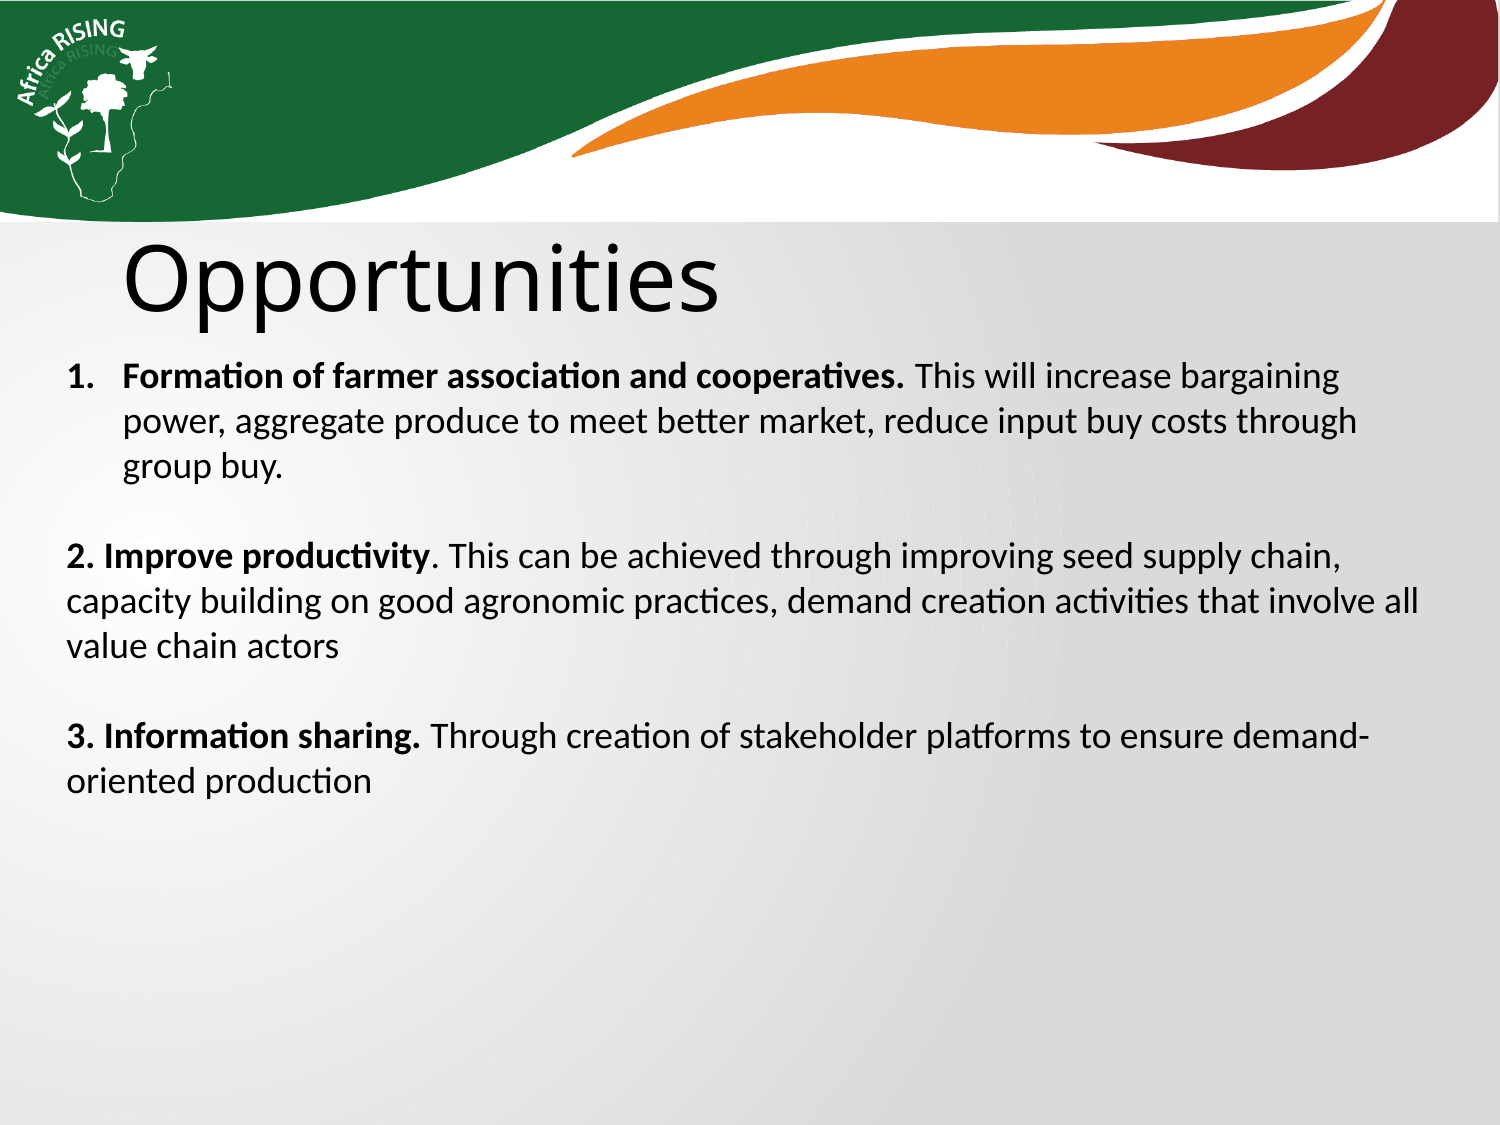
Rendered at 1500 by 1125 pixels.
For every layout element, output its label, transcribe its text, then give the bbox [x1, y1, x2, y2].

text_box Formation of farmer association and cooperatives. This will increase bargaining power, aggregate produce to meet better market, reduce input buy costs through group buy. 2. Improve productivity. This can be achieved through improving seed supply chain, capacity building on good agronomic practices, demand creation activities that involve all value chain actors 3. Information sharing. Through creation of stakeholder platforms to ensure demand-oriented production [51, 343, 1449, 989]
list Opportunities [87, 212, 1363, 343]
picture [0, 0, 1499, 222]
